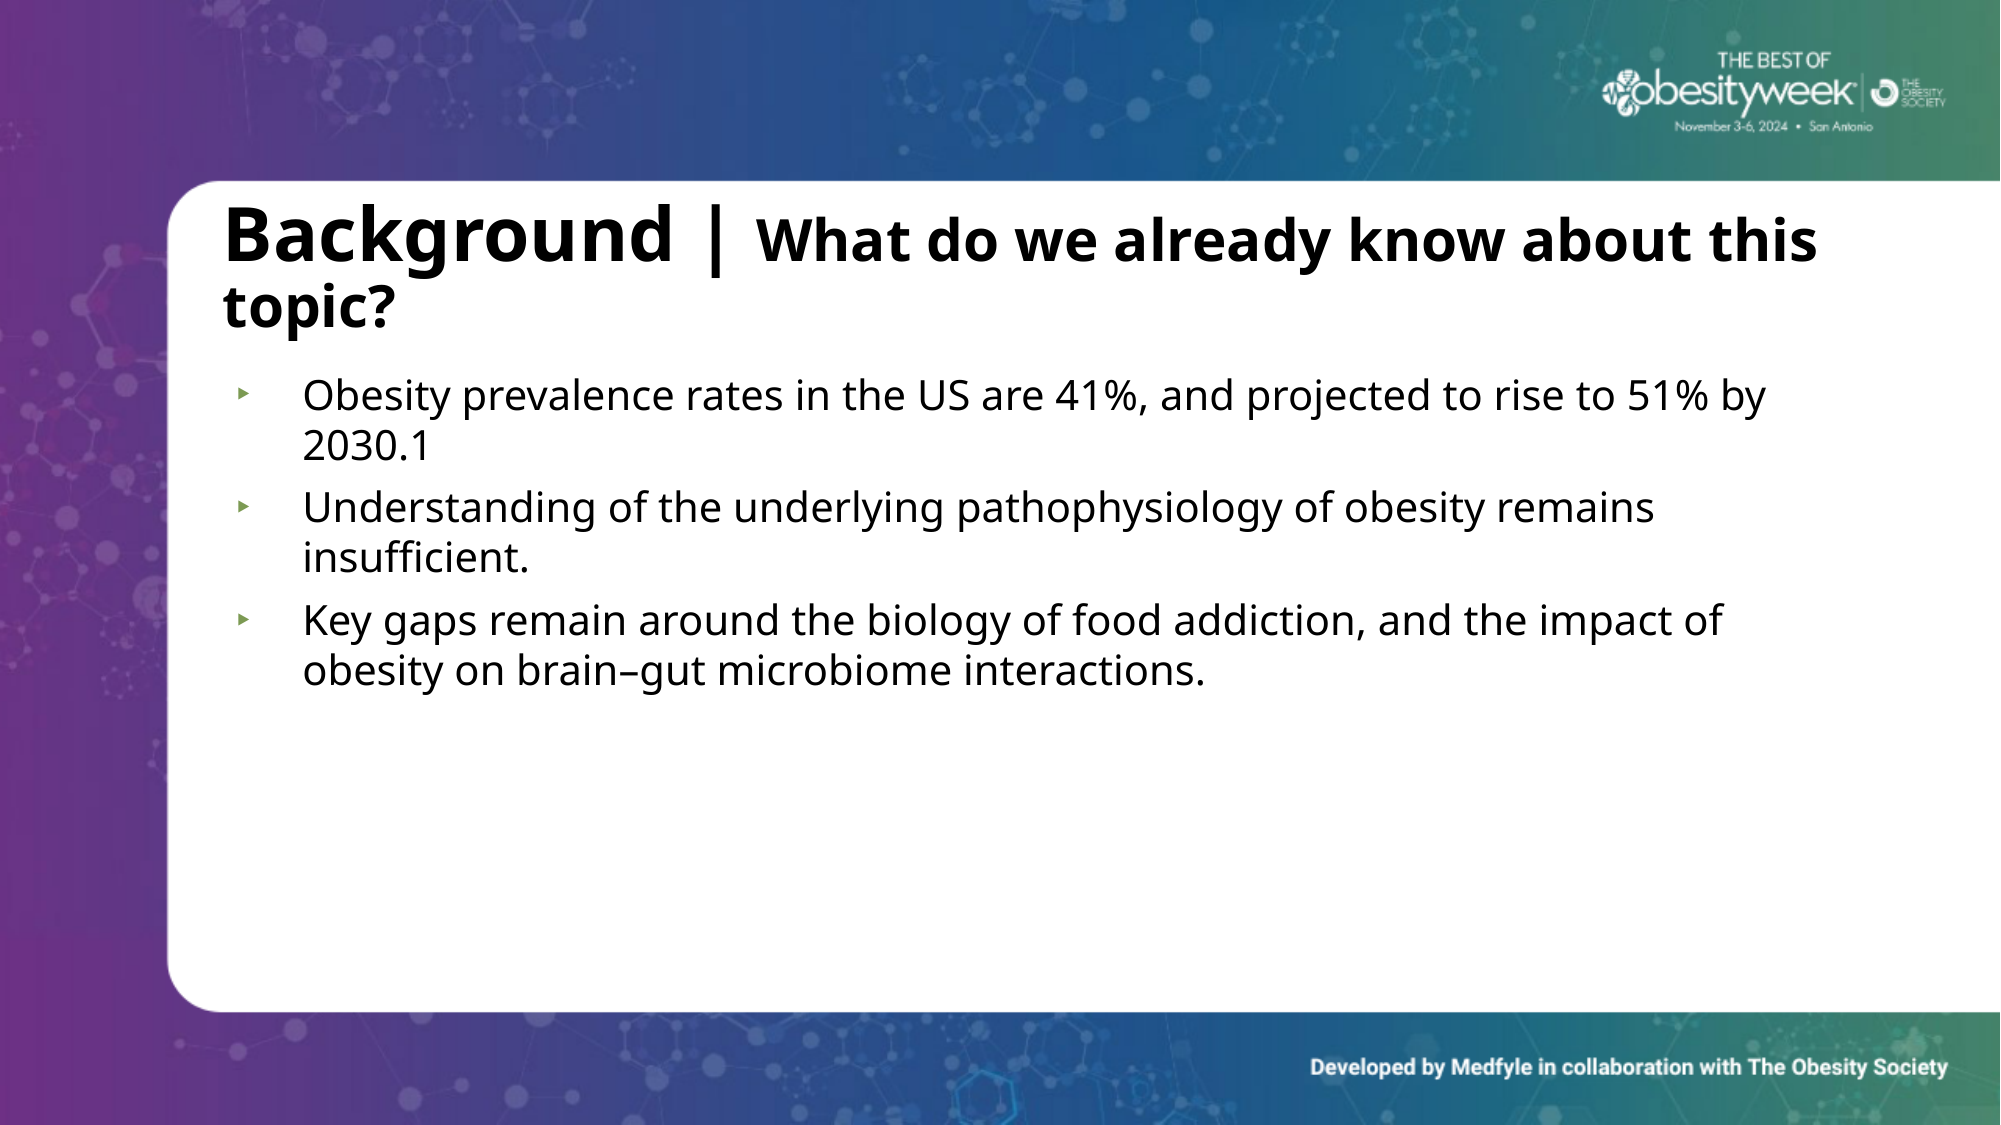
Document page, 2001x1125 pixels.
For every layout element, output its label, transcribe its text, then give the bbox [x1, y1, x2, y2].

list Obesity prevalence rates in the US are 41%, and projected to rise to 51% by 2030.1 Understanding of the underlying pathophysiology of obesity remains insufficient. Key gaps remain around the biology of food addiction, and the impact of obesity on brain–gut microbiome interactions. [212, 360, 1863, 914]
picture [0, 0, 2000, 1125]
title Background | What do we already know about this topic? [207, 211, 1918, 326]
